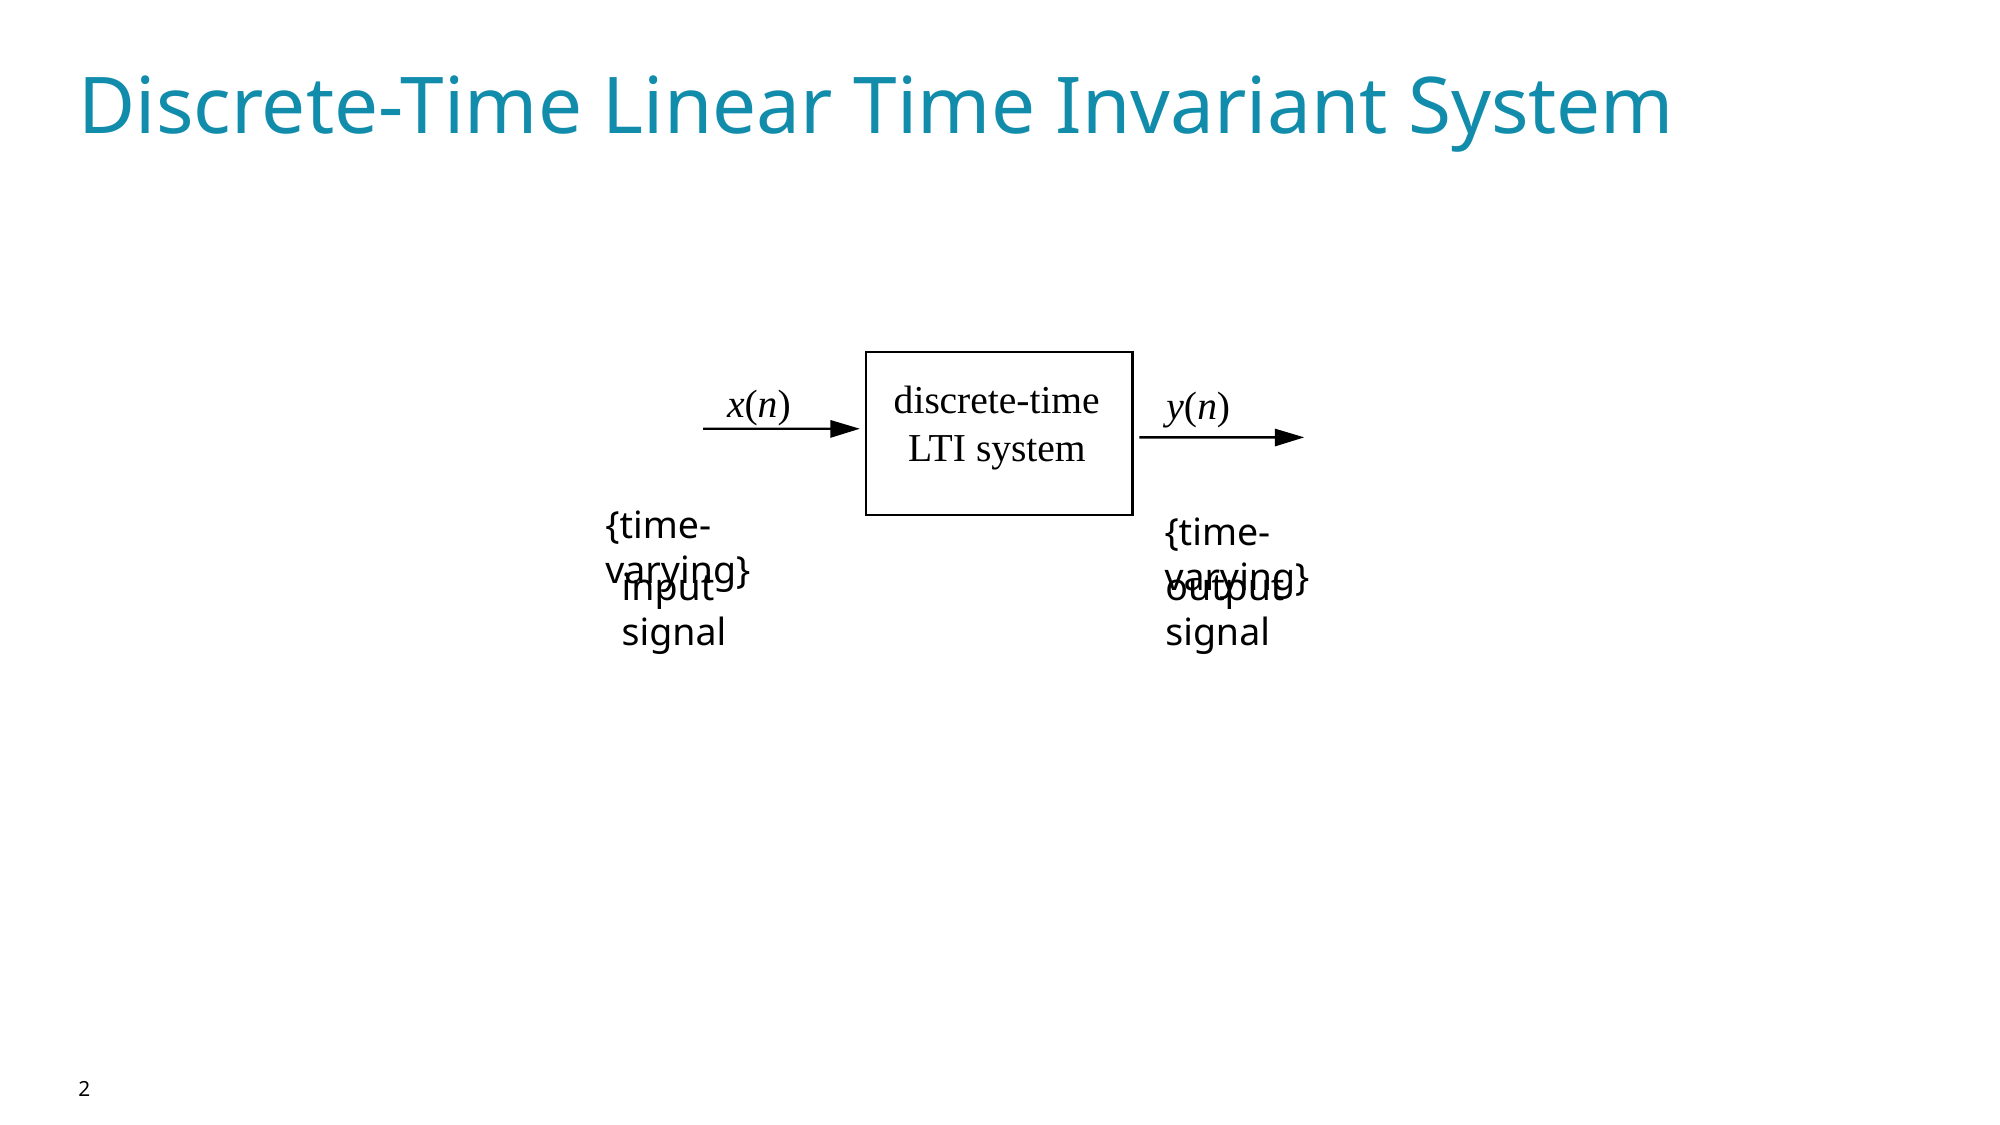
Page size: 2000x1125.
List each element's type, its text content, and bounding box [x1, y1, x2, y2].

text_box {time-varying} [605, 501, 835, 592]
text_box output signal [1165, 599, 1394, 653]
text_box input signal [621, 592, 818, 653]
title Discrete-Time Linear Time Invariant System [78, 55, 1910, 150]
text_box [702, 351, 1305, 515]
text_box {time-varying} [1164, 508, 1394, 599]
